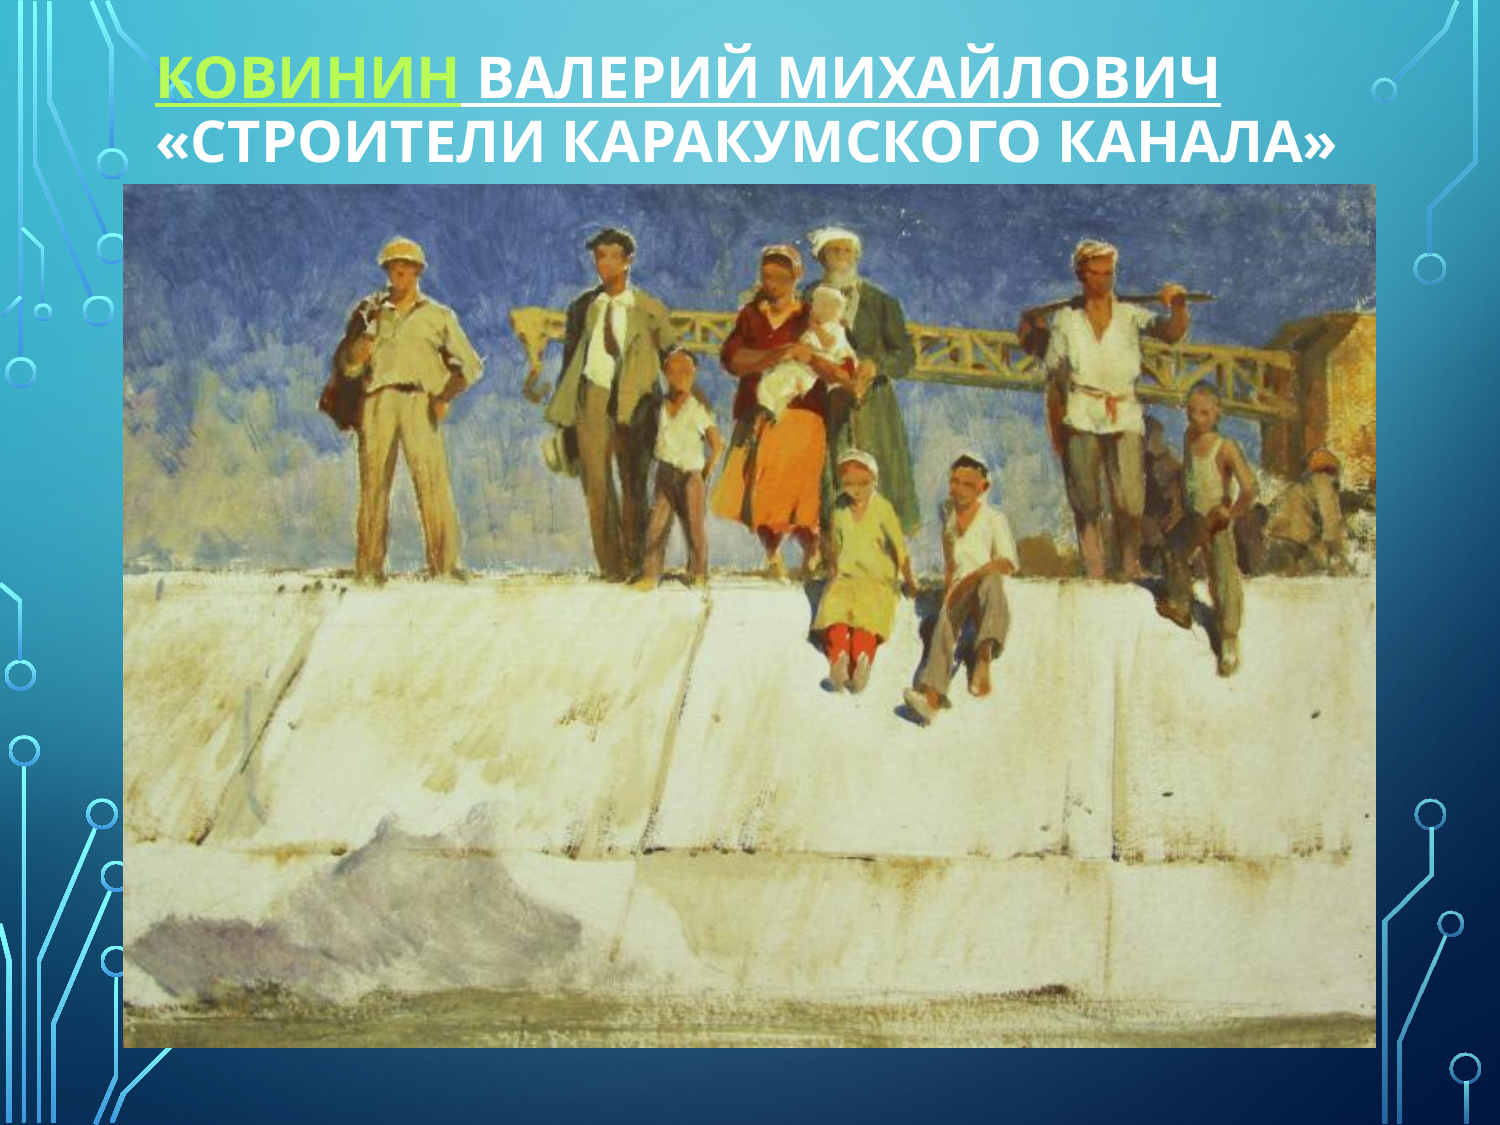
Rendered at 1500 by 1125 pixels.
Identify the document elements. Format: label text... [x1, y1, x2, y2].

title Ковинин Валерий Михайлович «Строители Каракумского канала» [140, 30, 1360, 184]
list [123, 184, 1377, 1048]
